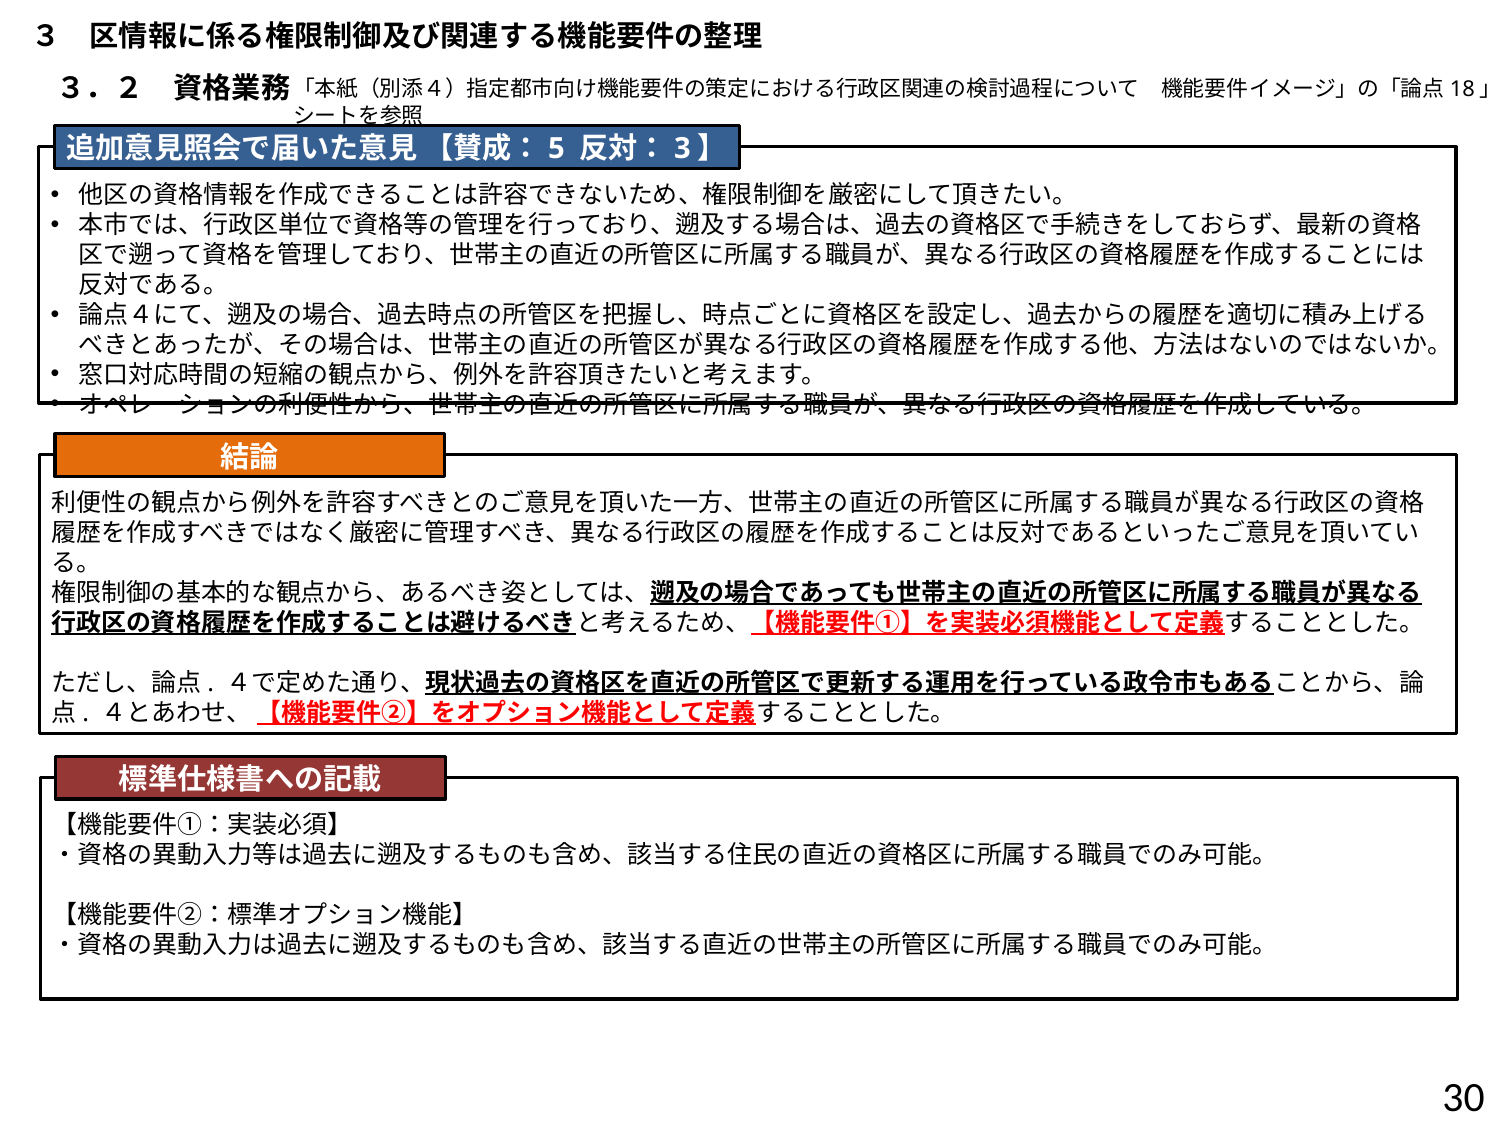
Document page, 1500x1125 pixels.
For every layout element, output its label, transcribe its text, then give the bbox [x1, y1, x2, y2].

text_box ３．２ 資格業務 [41, 54, 1465, 100]
slide_number 29 [1149, 1065, 1500, 1125]
text_box 【機能要件①：実装必須】 ・資格の異動入力等は過去に遡及するものも含め、該当する住民の直近の資格区に所属する職員でのみ可能。 【機能要件②：標準オプション機能】 ・資格の異動入力は過去に遡及するものも含め、該当する直近の世帯主の所管区に所属する職員でのみ可能。 [40, 777, 1458, 1000]
text_box 他区の資格情報を作成できることは許容できないため、権限制御を厳密にして頂きたい。 本市では、行政区単位で資格等の管理を行っており、遡及する場合は、過去の資格区で手続きをしておらず、最新の資格区で遡って資格を管理しており、世帯主の直近の所管区に所属する職員が、異なる行政区の資格履歴を作成することには反対である。 論点４にて、遡及の場合、過去時点の所管区を把握し、時点ごとに資格区を設定し、過去からの履歴を適切に積み上げるべきとあったが、その場合は、世帯主の直近の所管区が異なる行政区の資格履歴を作成する他、方法はないのではないか。 窓口対応時間の短縮の観点から、例外を許容頂きたいと考えます。 オペレーションの利便性から、世帯主の直近の所管区に所属する職員が、異なる行政区の資格履歴を作成している。 [38, 146, 1457, 404]
text_box 標準仕様書への記載 [54, 754, 448, 801]
text_box ３ 区情報に係る権限制御及び関連する機能要件の整理 [16, 2, 1440, 49]
text_box 利便性の観点から例外を許容すべきとのご意見を頂いた一方、世帯主の直近の所管区に所属する職員が異なる行政区の資格履歴を作成すべきではなく厳密に管理すべき、異なる行政区の履歴を作成することは反対であるといったご意見を頂いている。 権限制御の基本的な観点から、あるべき姿としては、遡及の場合であっても世帯主の直近の所管区に所属する職員が異なる行政区の資格履歴を作成することは避けるべきと考えるため、【機能要件①】を実装必須機能として定義することとした。 ただし、論点. ４で定めた通り、現状過去の資格区を直近の所管区で更新する運用を行っている政令市もあることから、論点. ４とあわせ、 【機能要件②】をオプション機能として定義することとした。 [39, 454, 1457, 734]
text_box 追加意見照会で届いた意見 【賛成：5 反対：3】 [52, 124, 741, 171]
text_box 結論 [53, 432, 447, 479]
text_box 「本紙（別添４）指定都市向け機能要件の策定における行政区関連の検討過程について 機能要件イメージ」の「論点18」シートを参照 [278, 60, 1500, 112]
